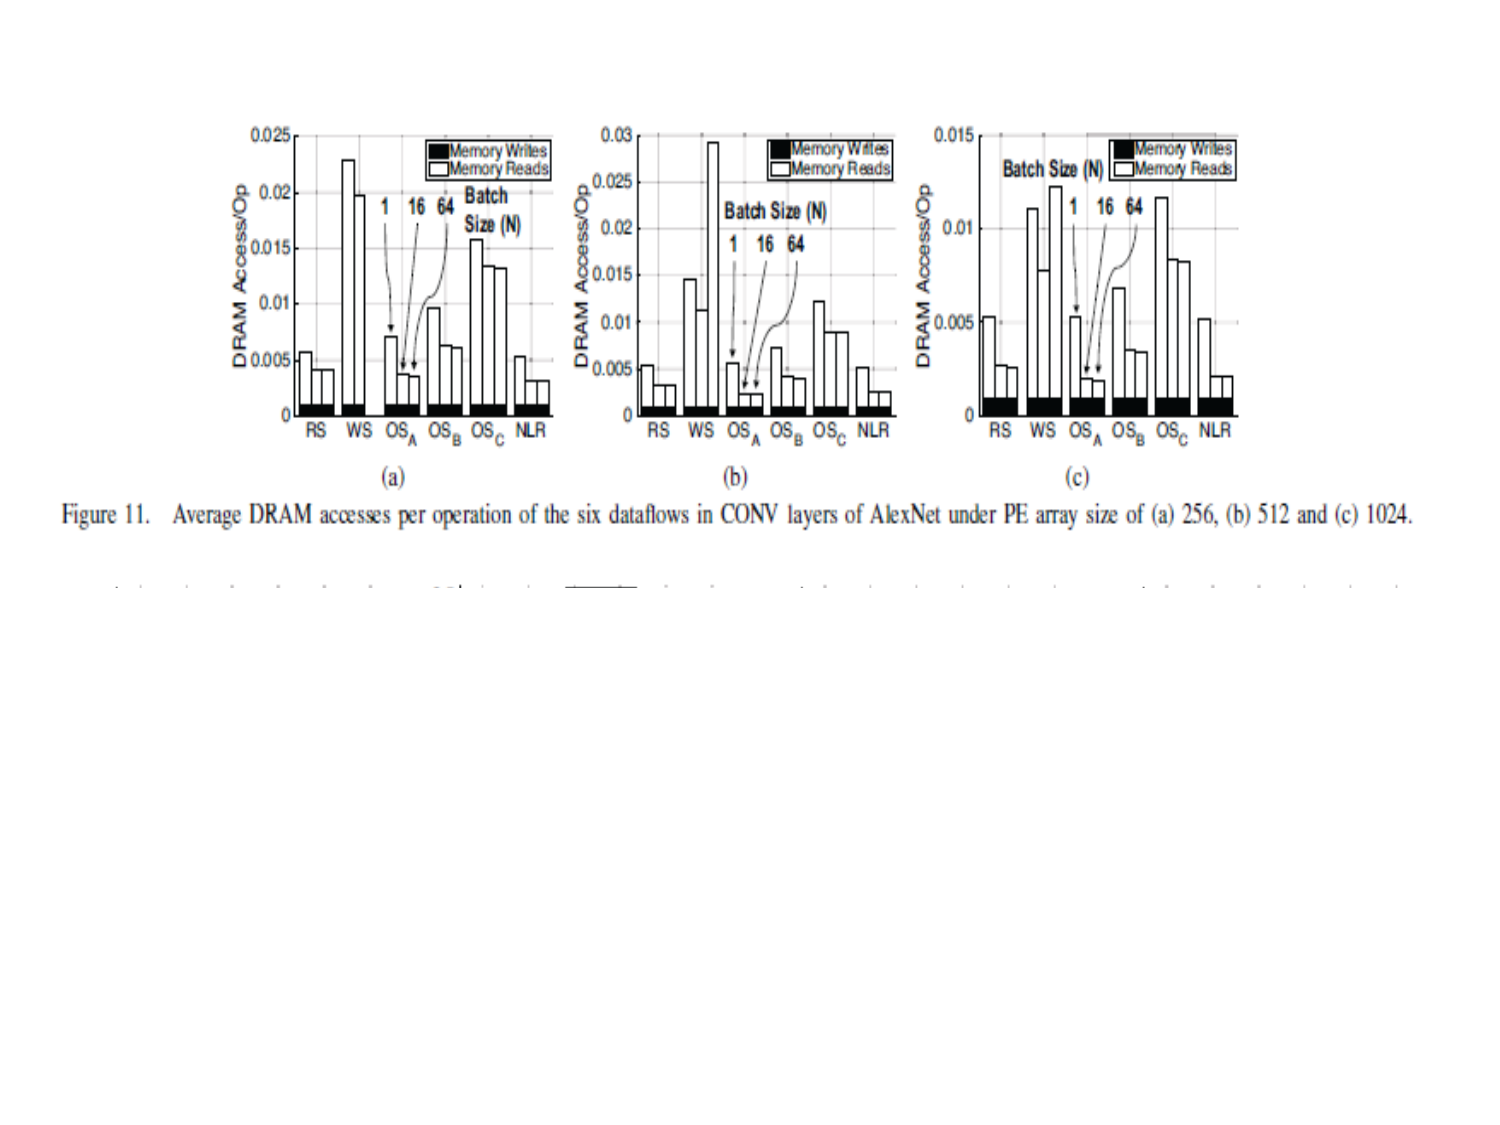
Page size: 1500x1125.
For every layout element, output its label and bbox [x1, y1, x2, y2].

picture [24, 87, 1488, 588]
